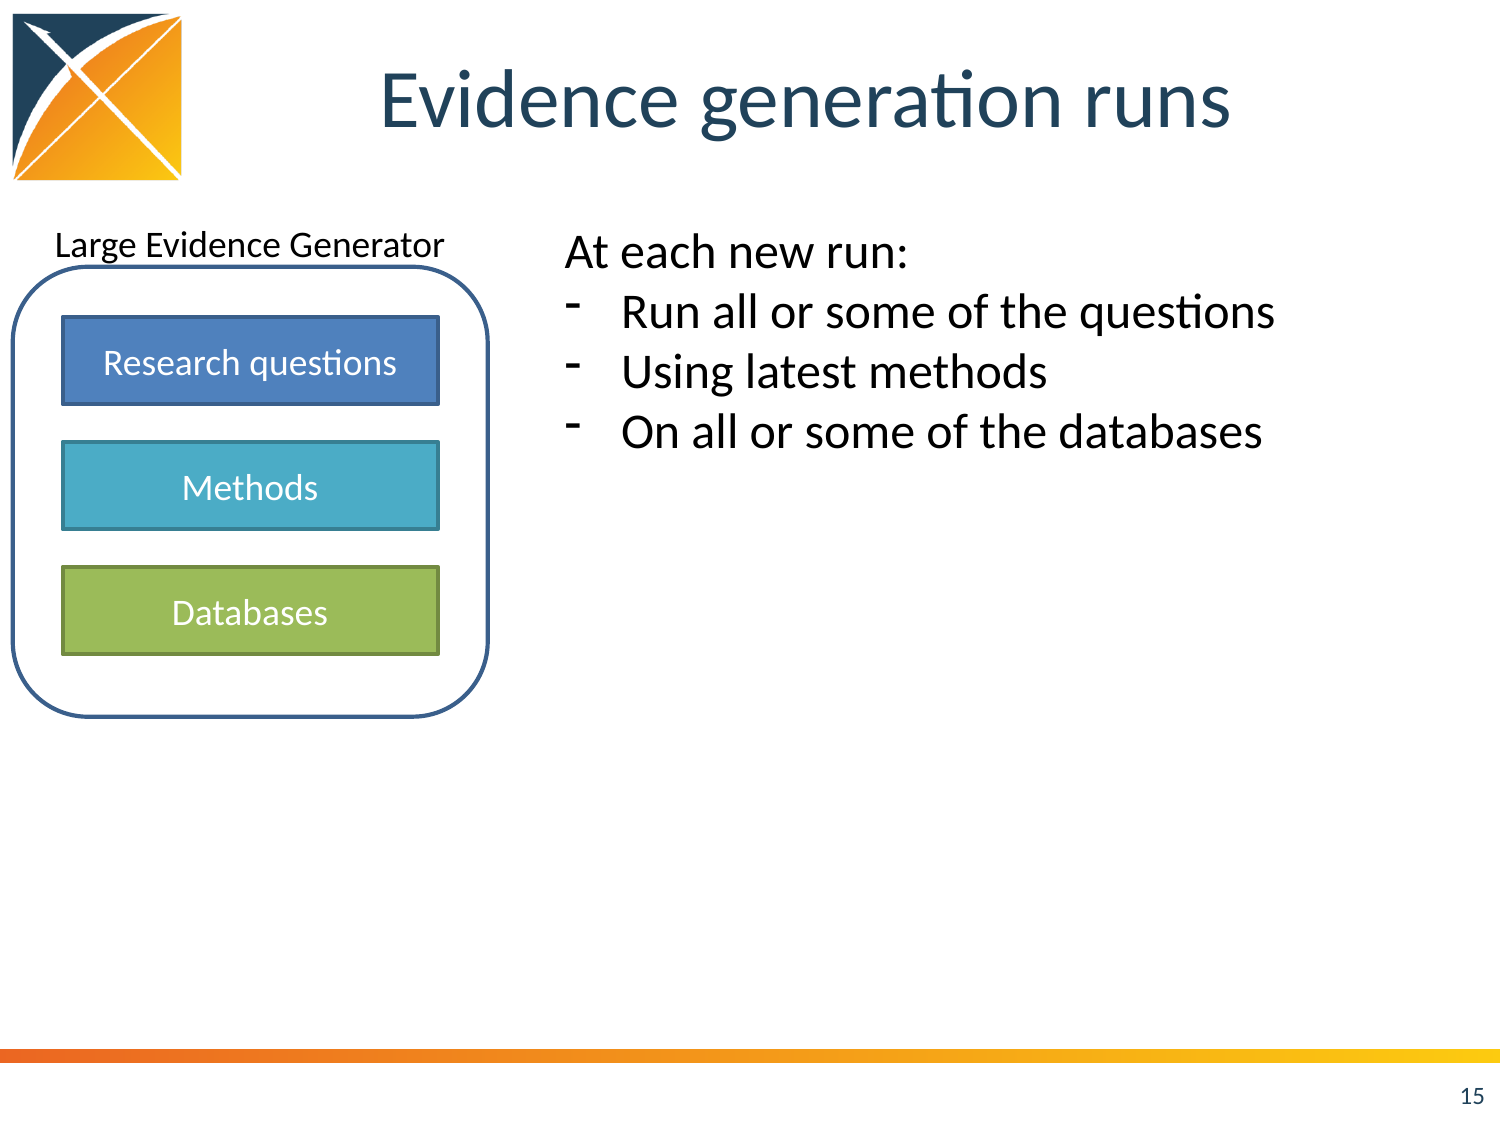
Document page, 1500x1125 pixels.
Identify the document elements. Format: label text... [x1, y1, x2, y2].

text_box At each new run: Run all or some of the questions Using latest methods On all or some of the databases [549, 210, 1463, 526]
text_box [10, 273, 490, 719]
picture [0, 0, 206, 200]
title Evidence generation runs [187, 24, 1425, 163]
slide_number 15 [1149, 1065, 1500, 1125]
text_box Large Evidence Generator [39, 212, 461, 273]
